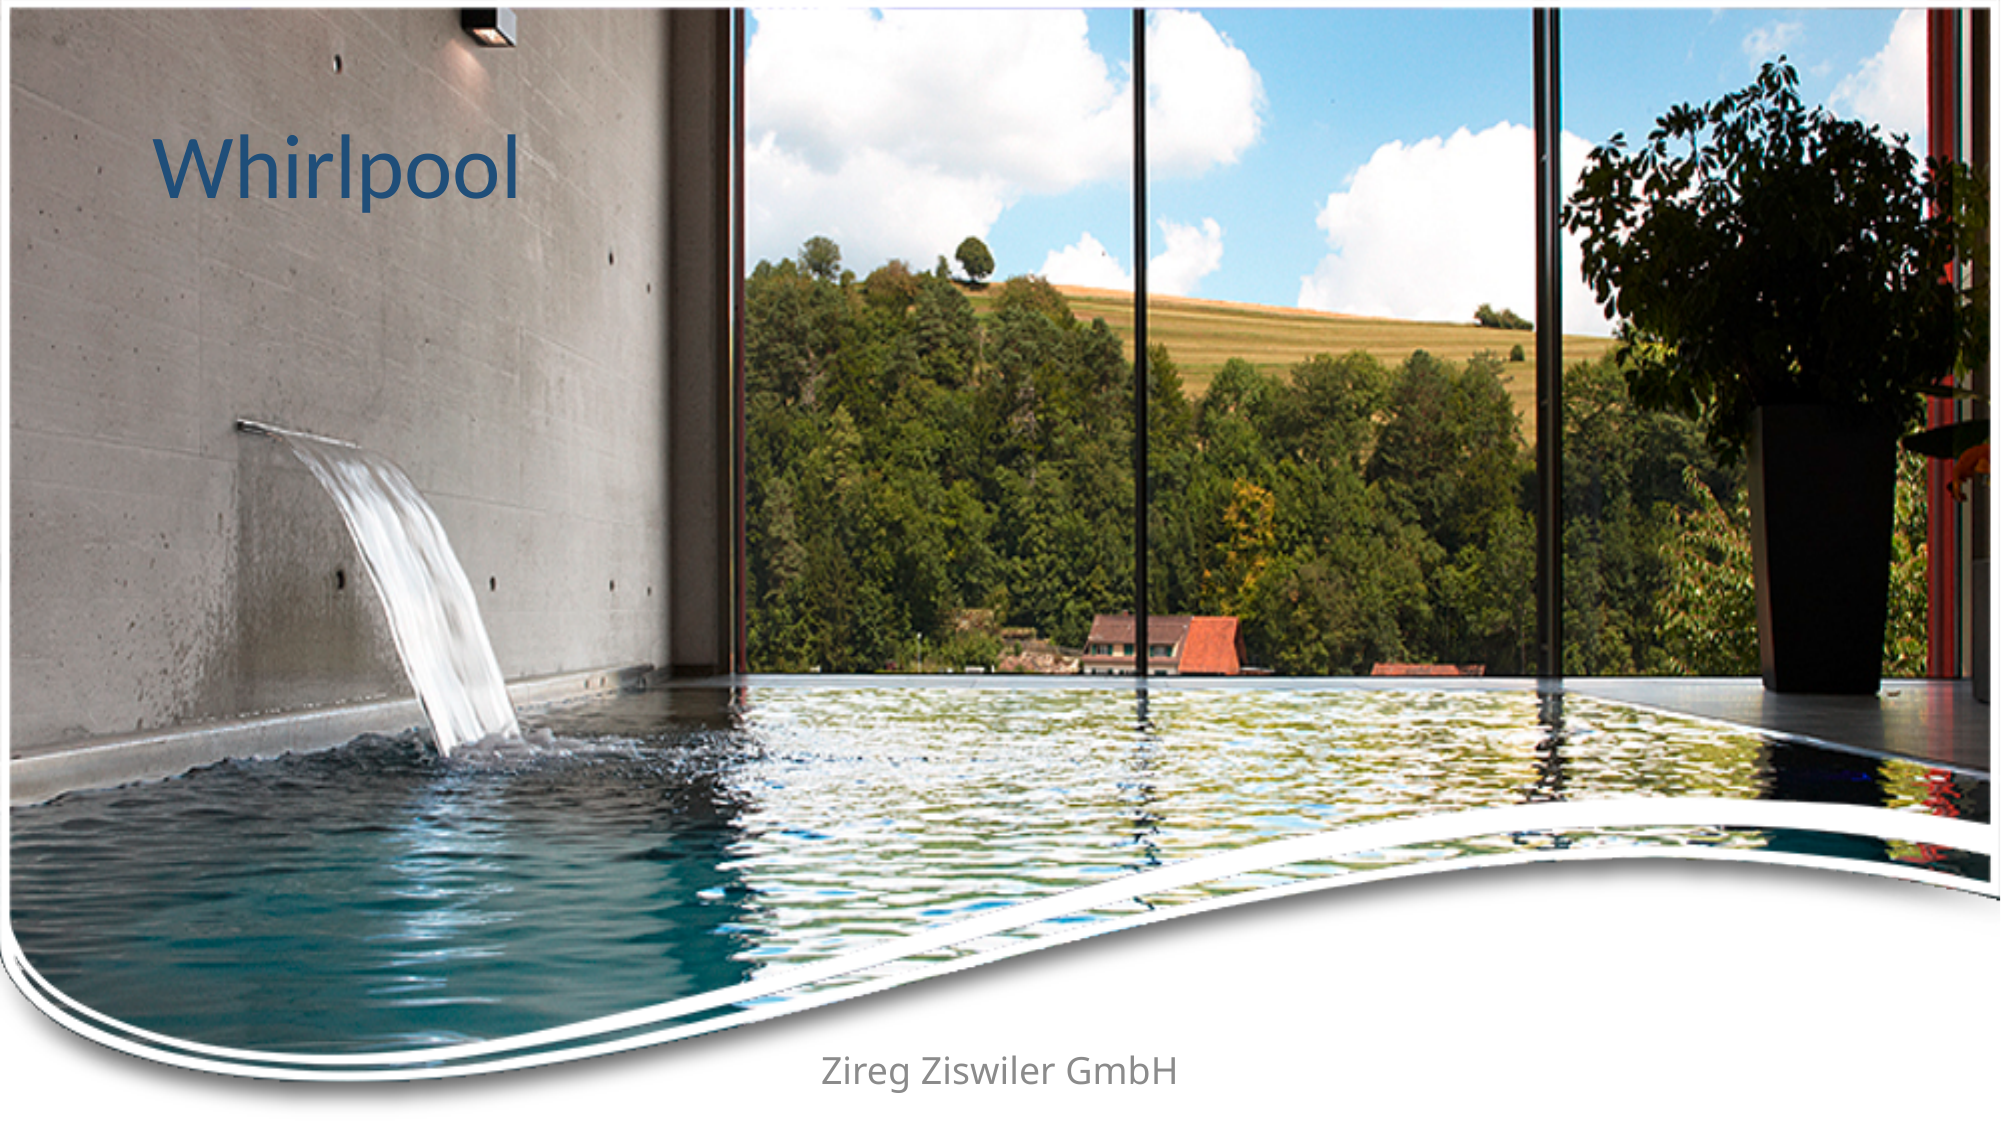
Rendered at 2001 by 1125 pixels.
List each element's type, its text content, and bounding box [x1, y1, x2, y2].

picture [0, 0, 2001, 1125]
title Whirlpool [137, 59, 1863, 278]
footer Zireg Ziswiler GmbH [662, 1042, 1338, 1103]
